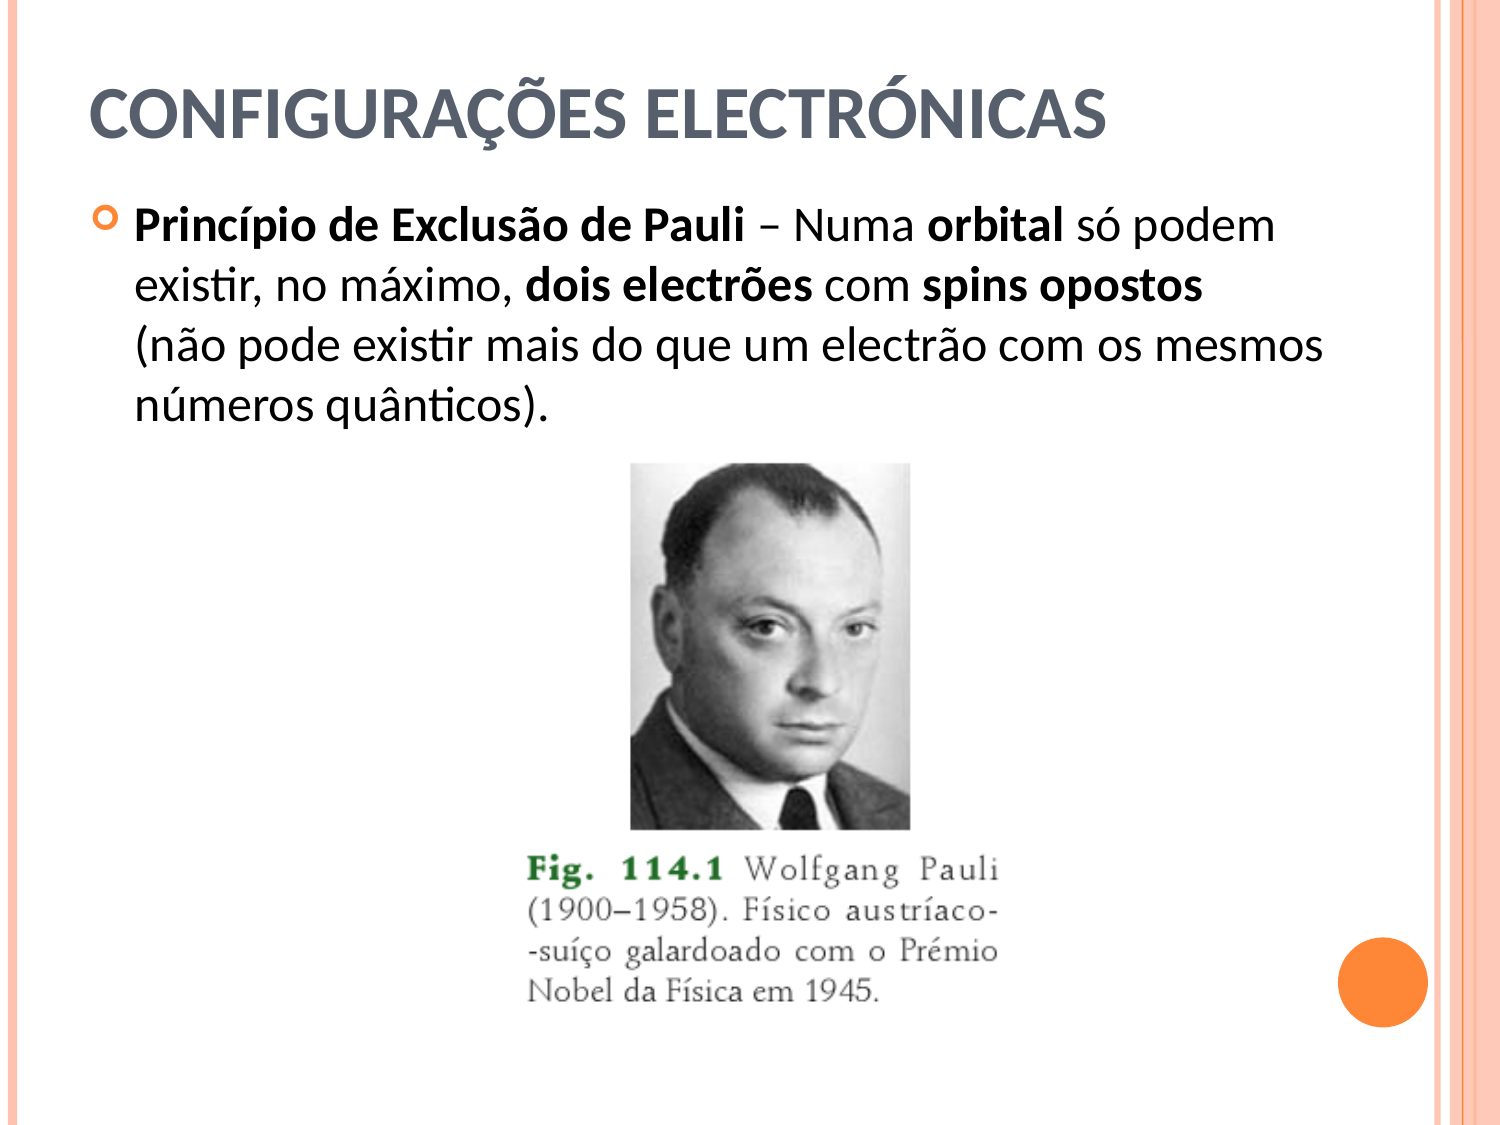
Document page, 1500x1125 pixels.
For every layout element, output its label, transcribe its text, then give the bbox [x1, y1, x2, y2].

list Princípio de Exclusão de Pauli – Numa orbital só podem existir, no máximo, dois electrões com spins opostos (não pode existir mais do que um electrão com os mesmos números quânticos)­. [75, 184, 1424, 984]
title Configurações electrónicas [75, 45, 1300, 161]
picture [513, 436, 1011, 1024]
